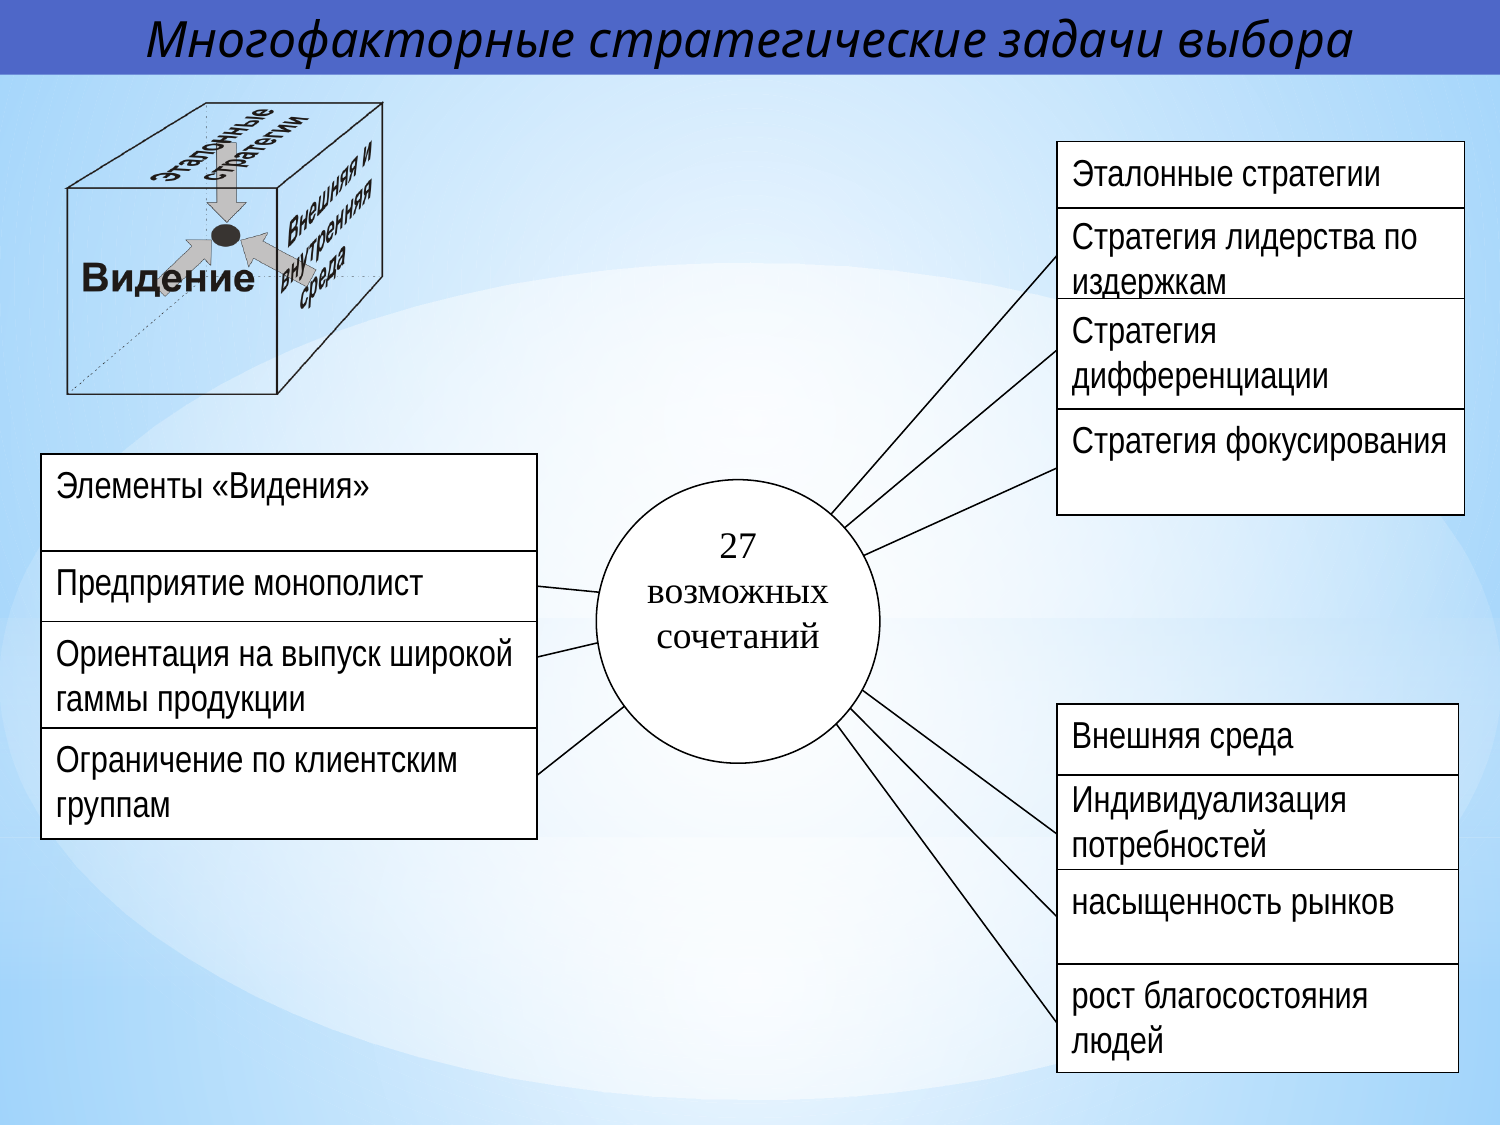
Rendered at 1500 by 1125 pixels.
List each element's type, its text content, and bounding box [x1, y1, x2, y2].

text_box Ориентация на выпуск широкой гаммы продукции [41, 621, 538, 727]
picture [64, 101, 384, 396]
text_box Эталонные стратегии [1057, 141, 1465, 208]
text_box Стратегия лидерства по издержкам [1057, 208, 1465, 298]
text_box Предприятие монополист [41, 551, 538, 621]
text_box Элементы «Видения» [41, 454, 538, 551]
text_box Индивидуализация потребностей [1056, 775, 1459, 869]
text_box 27 возможных сочетаний [596, 479, 880, 764]
text_box Внешняя среда [1056, 703, 1459, 775]
text_box рост благосостояния людей [1056, 964, 1459, 1073]
text_box Ограничение по клиентским группам [41, 727, 538, 839]
text_box Стратегия фокусирования [1057, 408, 1465, 516]
text_box насыщенность рынков [1056, 869, 1459, 964]
text_box Многофакторные стратегические задачи выбора [0, 0, 1500, 75]
text_box Стратегия дифференциации [1057, 298, 1465, 408]
